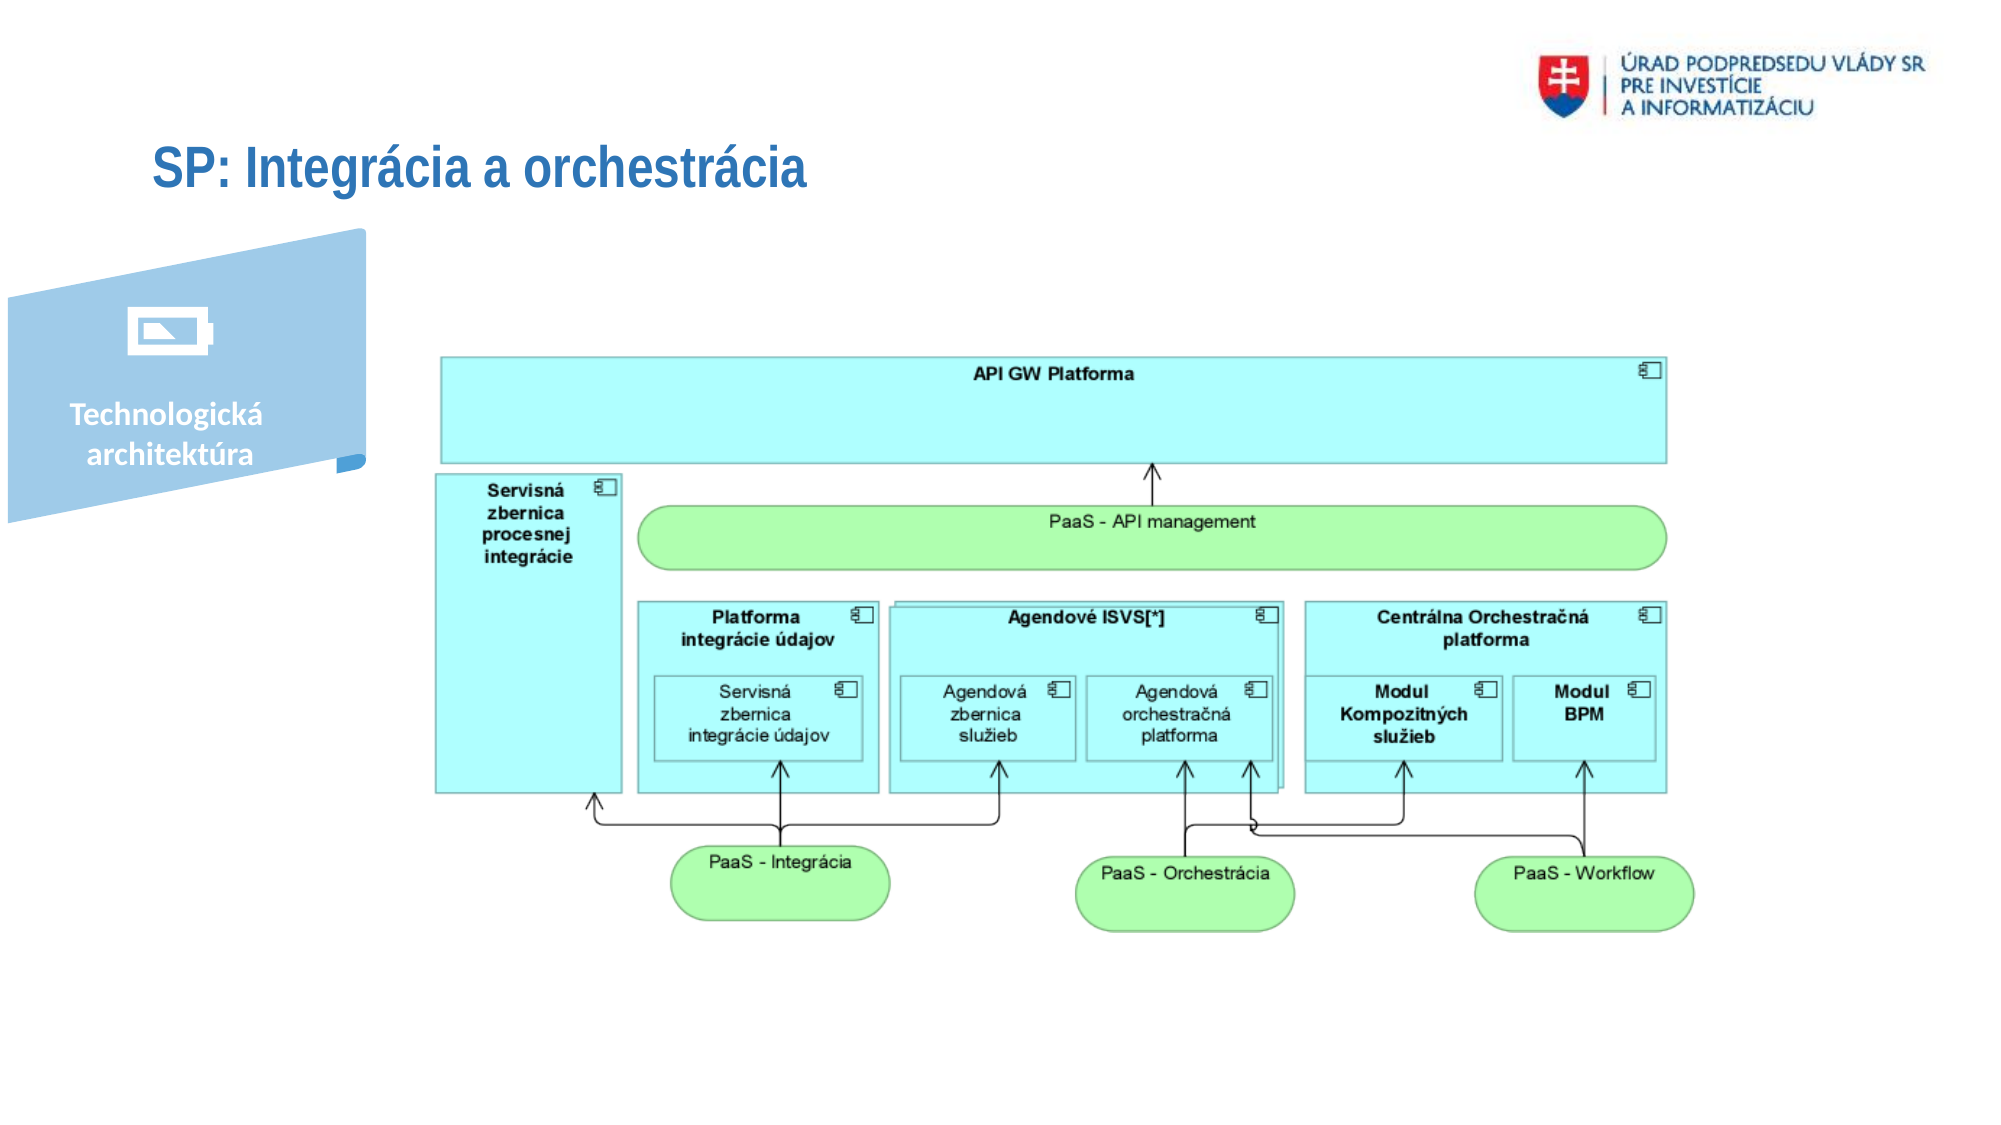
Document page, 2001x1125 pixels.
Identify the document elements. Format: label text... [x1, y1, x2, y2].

text_box [336, 454, 366, 474]
picture [1491, 9, 1973, 162]
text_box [127, 306, 214, 356]
text_box Technologická architektúra [54, 385, 286, 480]
picture [434, 355, 1696, 933]
text_box SP: Integrácia a orchestrácia [137, 59, 1863, 278]
text_box [7, 272, 367, 524]
